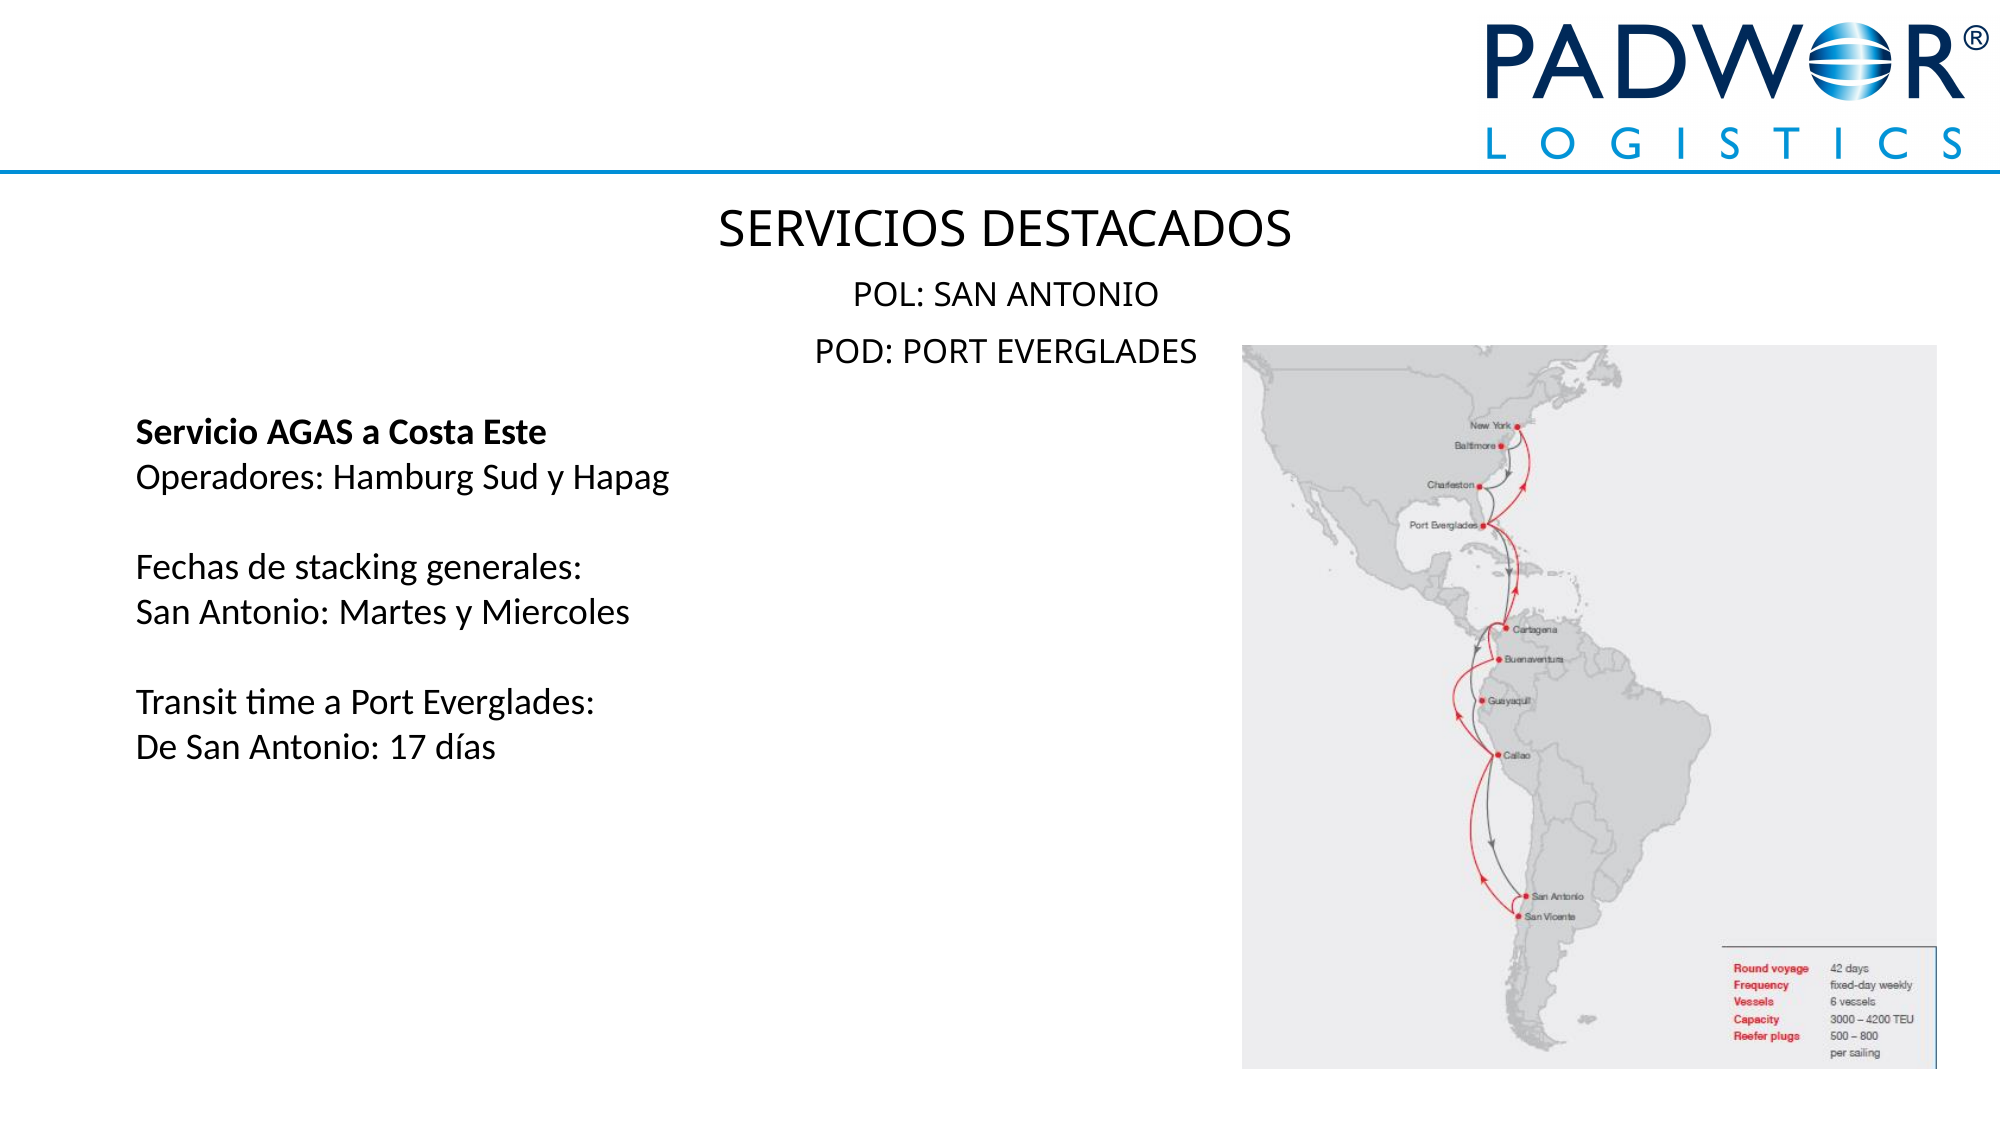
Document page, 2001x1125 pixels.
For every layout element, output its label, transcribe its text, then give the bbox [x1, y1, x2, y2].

picture [1242, 345, 1939, 1069]
subtitle SERVICIOS DESTACADOS POL: SAN ANTONIO POD: PORT EVERGLADES [256, 195, 1757, 400]
picture [1477, 15, 2000, 169]
text_box Servicio AGAS a Costa Este Operadores: Hamburg Sud y Hapag Fechas de stacking generales: San Antonio: Martes y Miercoles Transit time a Port Everglades: De San Antonio: 17 días [121, 399, 919, 775]
